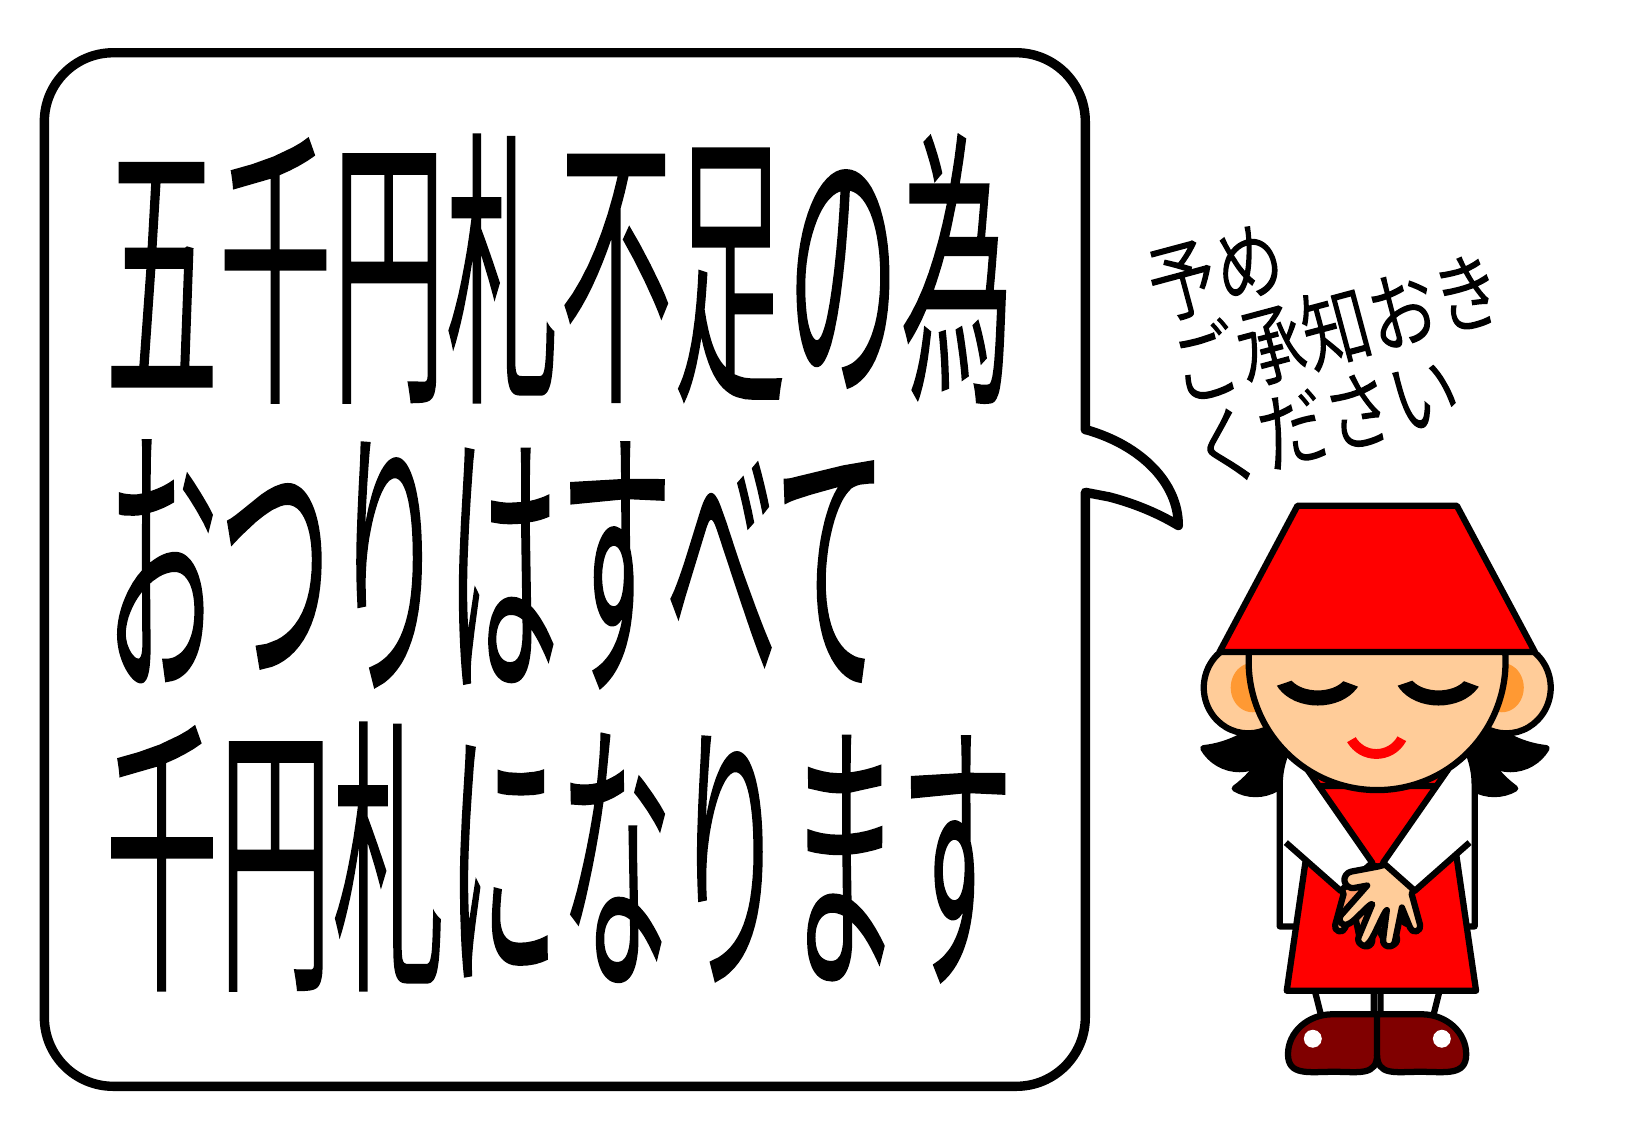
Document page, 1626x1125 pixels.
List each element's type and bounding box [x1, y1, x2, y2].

text_box [1203, 505, 1551, 1073]
text_box [44, 52, 1179, 1087]
